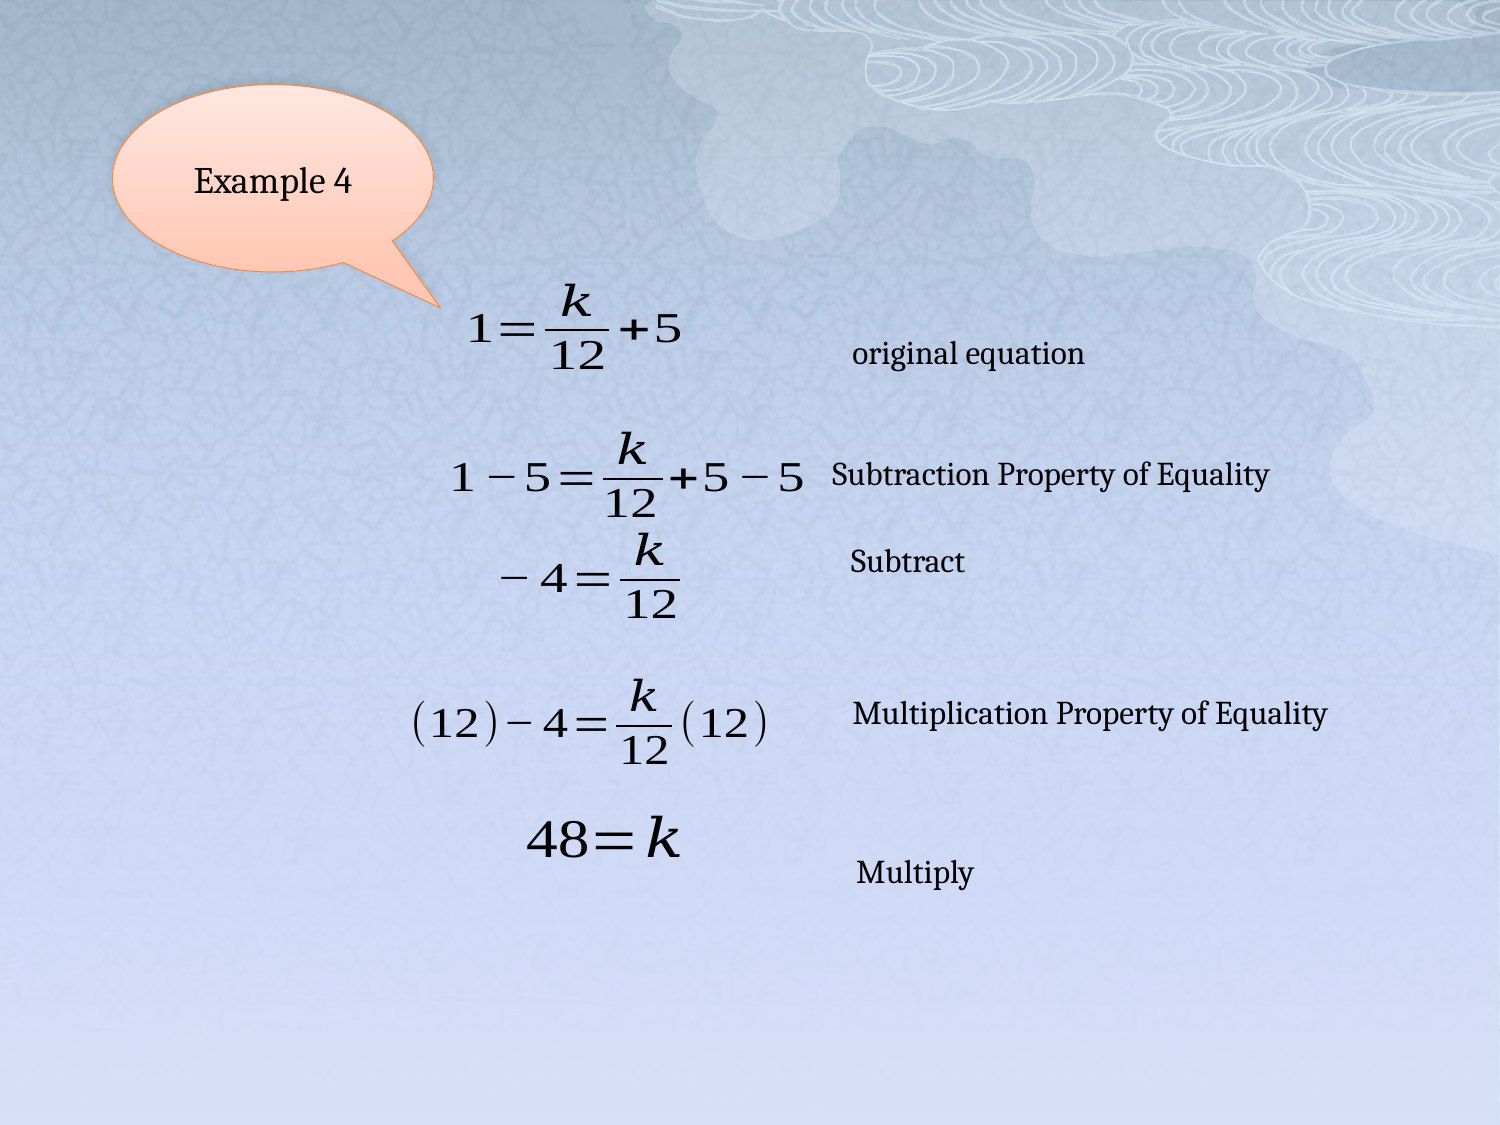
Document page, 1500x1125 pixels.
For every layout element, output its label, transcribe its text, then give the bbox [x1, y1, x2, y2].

text_box Example 4 [111, 84, 442, 309]
text_box Subtraction Property of Equality [817, 445, 1368, 500]
text_box Multiply [841, 842, 1392, 898]
text_box Subtract [836, 531, 1387, 587]
text_box Multiplication Property of Equality [837, 684, 1388, 739]
text_box original equation [837, 324, 1325, 379]
